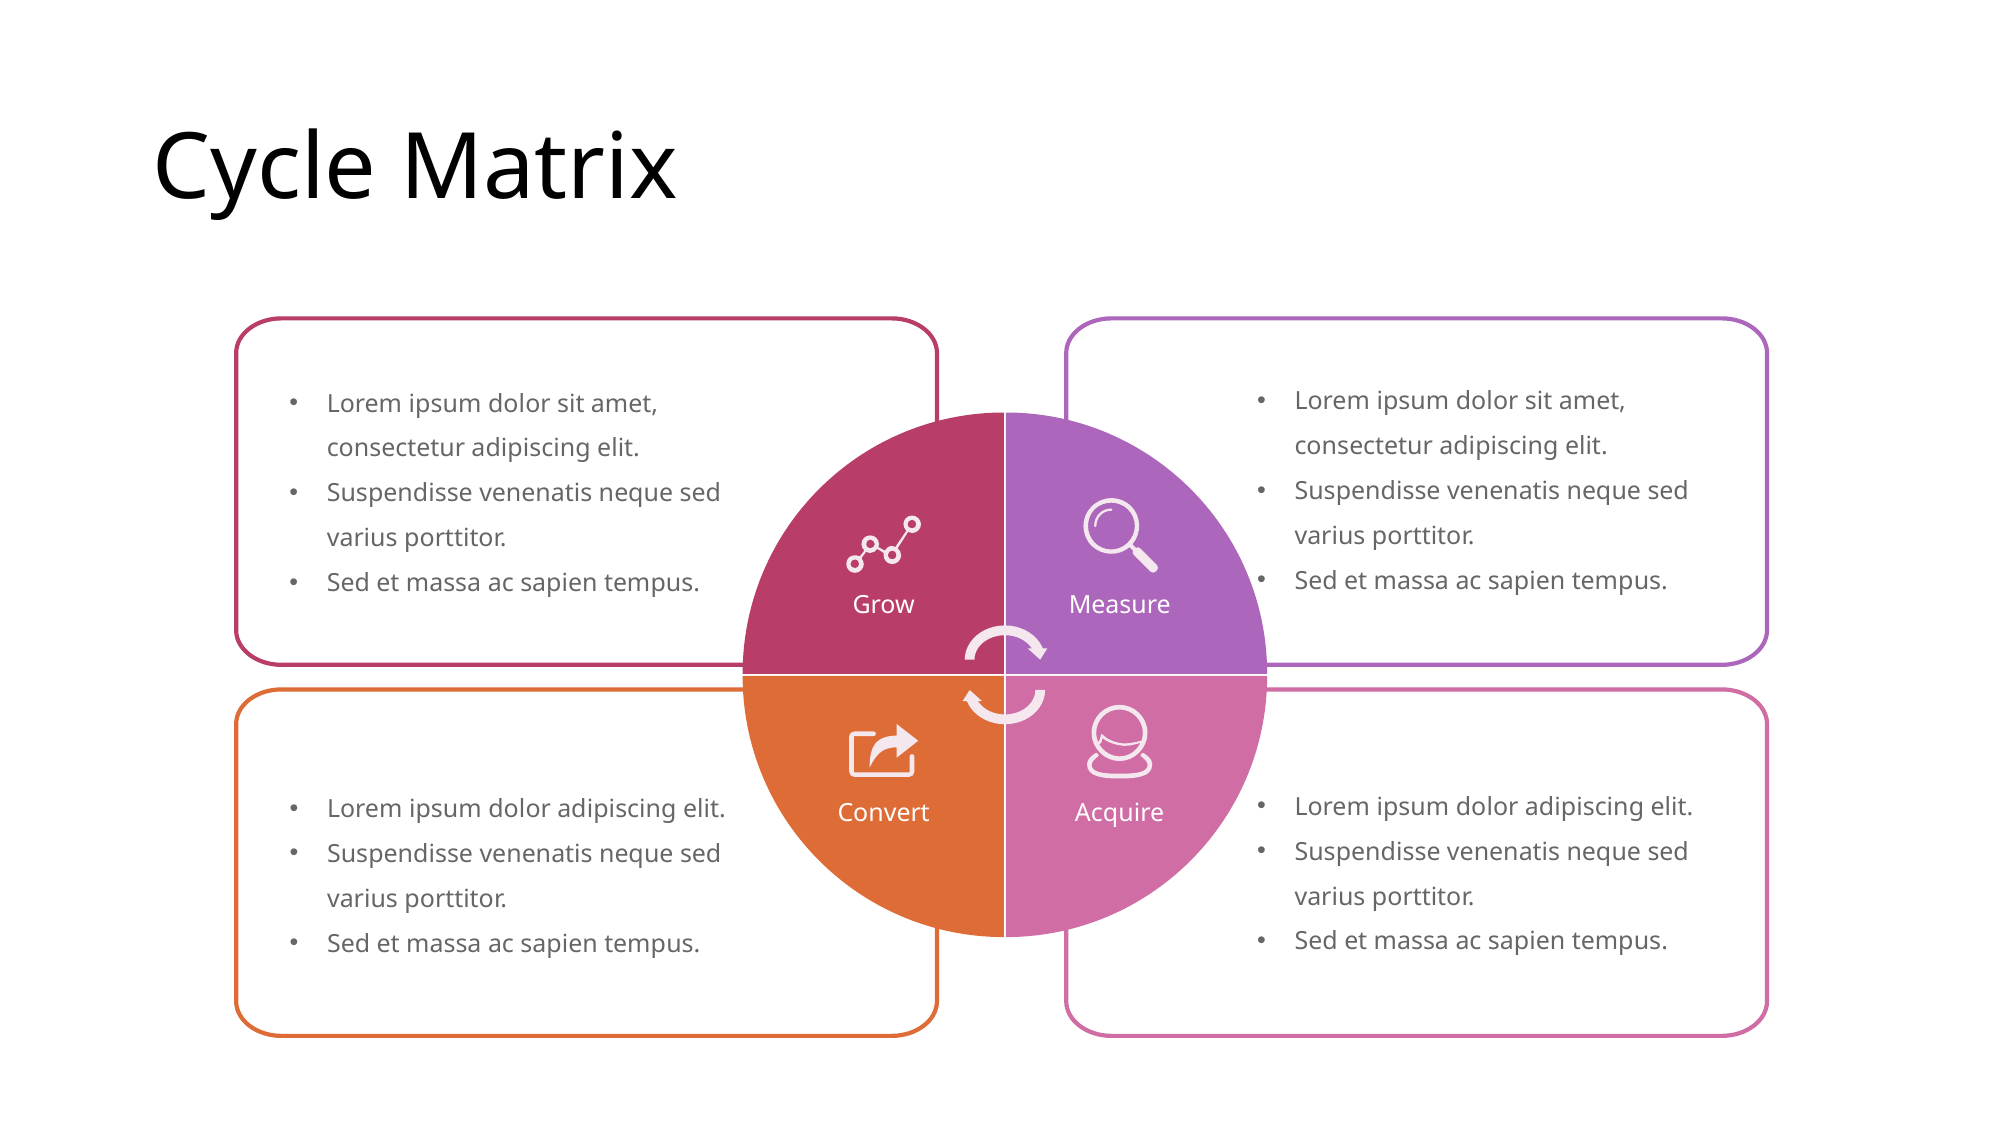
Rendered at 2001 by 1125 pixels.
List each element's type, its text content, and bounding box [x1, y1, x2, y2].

text_box [1005, 674, 1269, 939]
text_box [1065, 793, 1769, 1037]
text_box Lorem ipsum dolor sit amet, consectetur adipiscing elit. Suspendisse venenatis neque sed varius porttitor. Sed et massa ac sapien tempus. [1242, 362, 1770, 602]
text_box Convert [802, 788, 985, 834]
text_box [1004, 411, 1269, 674]
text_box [1086, 704, 1153, 779]
text_box Grow [782, 580, 985, 626]
text_box [741, 674, 1005, 939]
text_box [235, 688, 939, 1037]
text_box Lorem ipsum dolor sit amet, consectetur adipiscing elit. Suspendisse venenatis neque sed varius porttitor. Sed et massa ac sapien tempus. [274, 364, 802, 604]
text_box Measure [1018, 580, 1221, 626]
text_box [1080, 495, 1159, 574]
text_box [963, 624, 1050, 662]
text_box [1259, 602, 1769, 666]
text_box [846, 515, 921, 573]
text_box [235, 317, 939, 666]
title Cycle Matrix [137, 59, 1863, 278]
text_box Acquire [1018, 788, 1221, 834]
text_box [960, 688, 1047, 726]
text_box [1065, 317, 1769, 557]
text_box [849, 723, 919, 777]
text_box [741, 411, 1004, 674]
text_box Lorem ipsum dolor adipiscing elit. Suspendisse venenatis neque sed varius porttitor. Sed et massa ac sapien tempus. [274, 770, 802, 965]
text_box Lorem ipsum dolor adipiscing elit. Suspendisse venenatis neque sed varius porttitor. Sed et massa ac sapien tempus. [1242, 767, 1770, 963]
text_box [1253, 688, 1769, 767]
